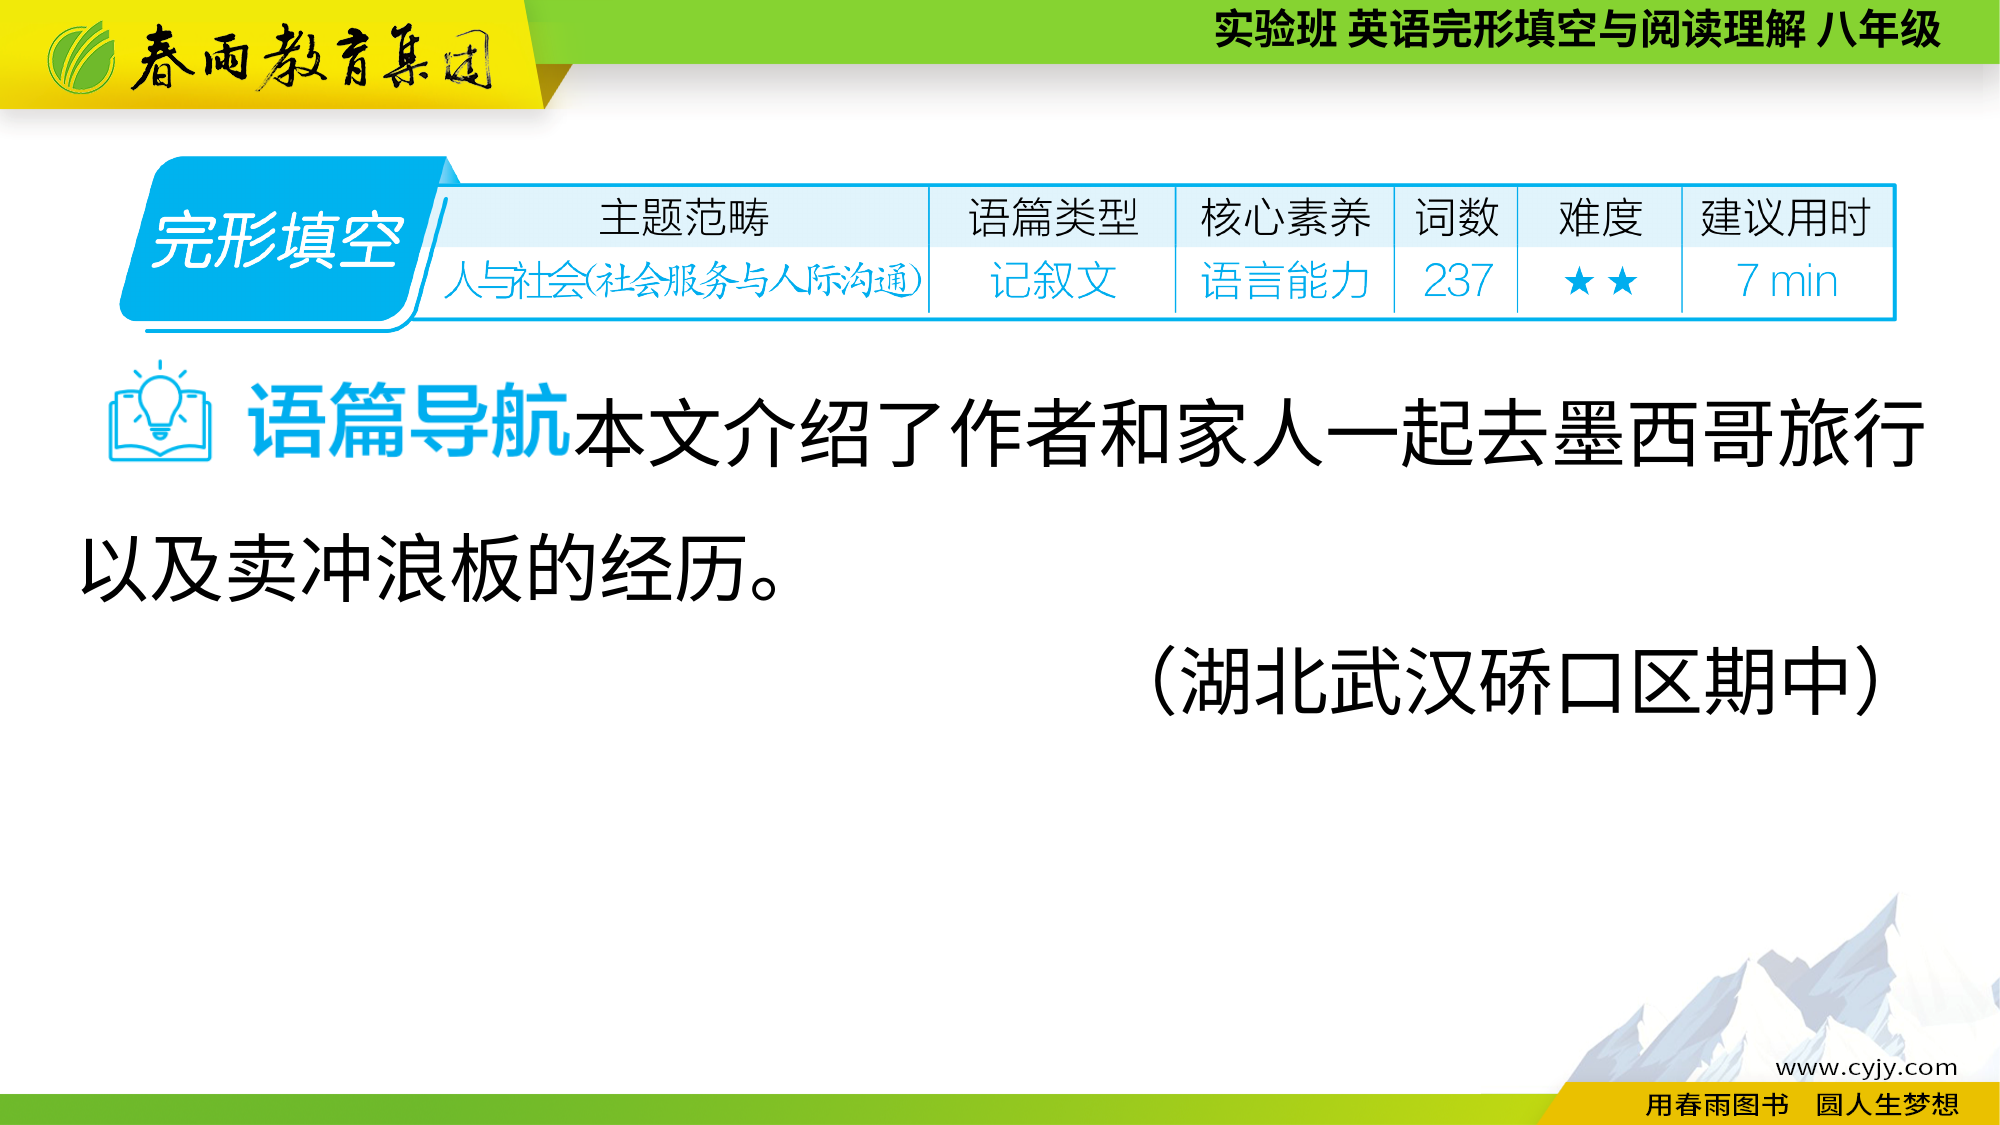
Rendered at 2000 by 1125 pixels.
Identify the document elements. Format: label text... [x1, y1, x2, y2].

picture [0, 0, 2000, 1125]
text_box 本文介绍了作者和家人一起去墨西哥旅行以及卖冲浪板的经历。 [59, 333, 1944, 581]
text_box （湖北武汉硚口区期中） [59, 581, 1944, 732]
